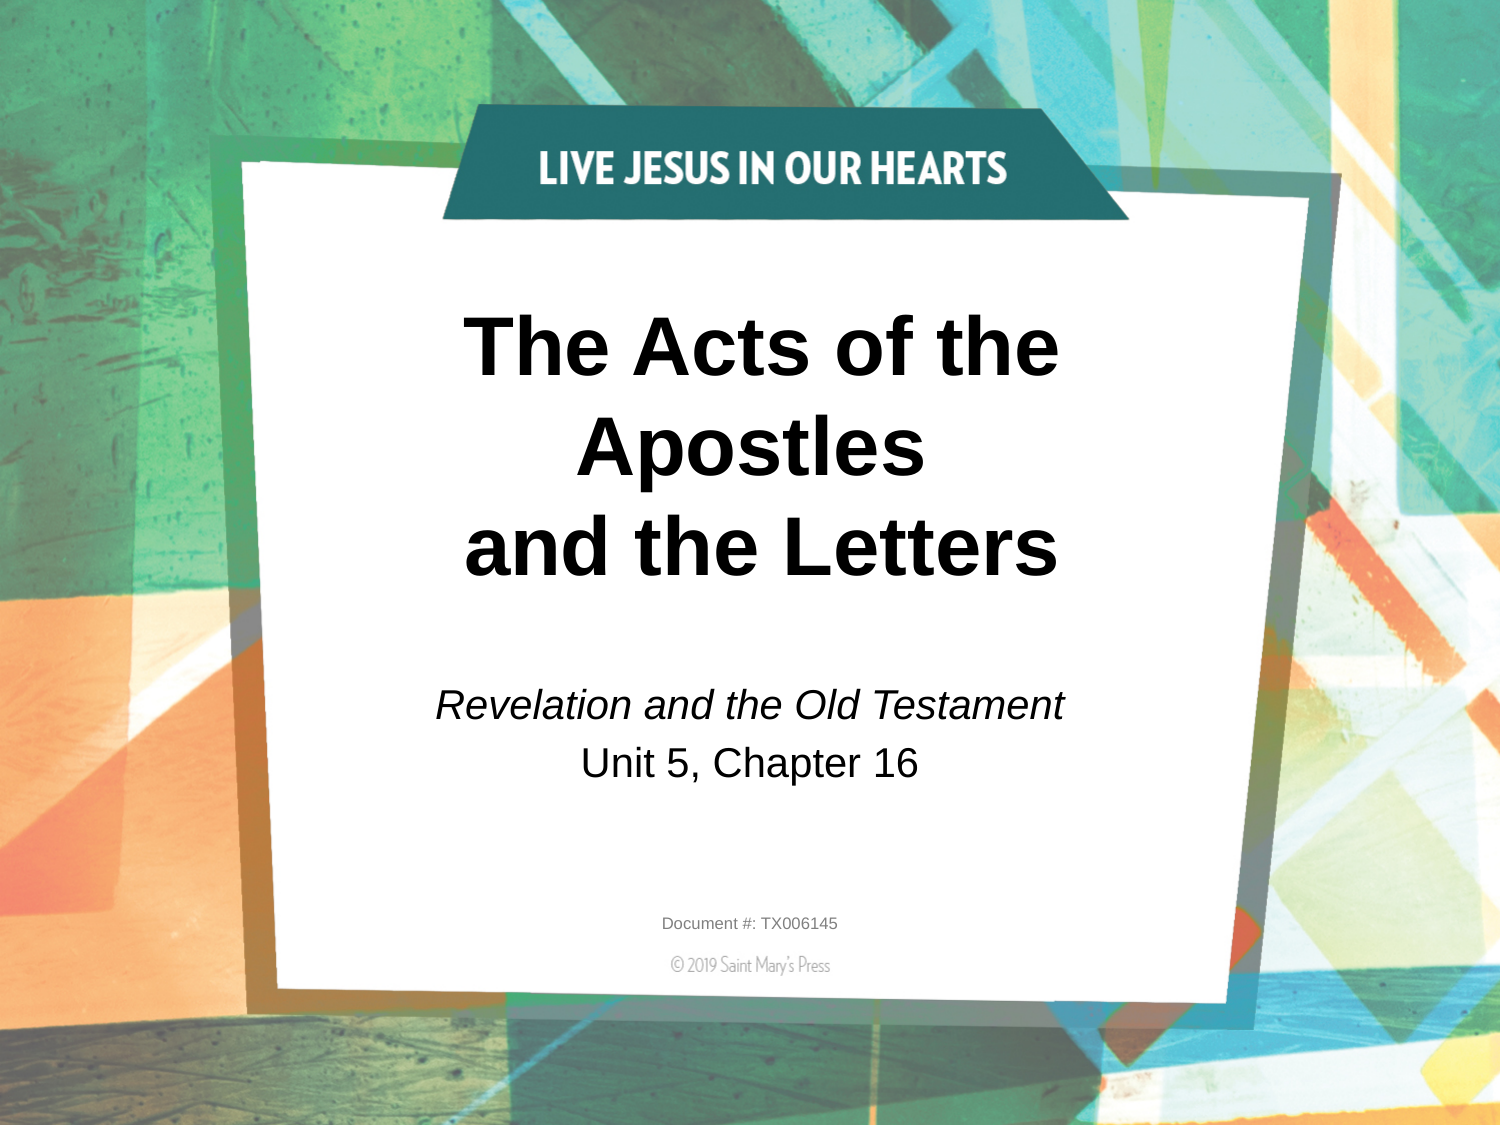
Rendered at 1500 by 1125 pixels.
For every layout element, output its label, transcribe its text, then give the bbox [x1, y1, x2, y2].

text_box Document #: TX006145 [0, 912, 1500, 933]
text_box Revelation and the Old Testament Unit 5, Chapter 16 [0, 670, 1500, 833]
picture [0, 933, 1500, 1125]
title The Acts of the Apostles and the Letters [12, 321, 1500, 563]
picture [0, 0, 1500, 670]
picture [0, 833, 1500, 912]
